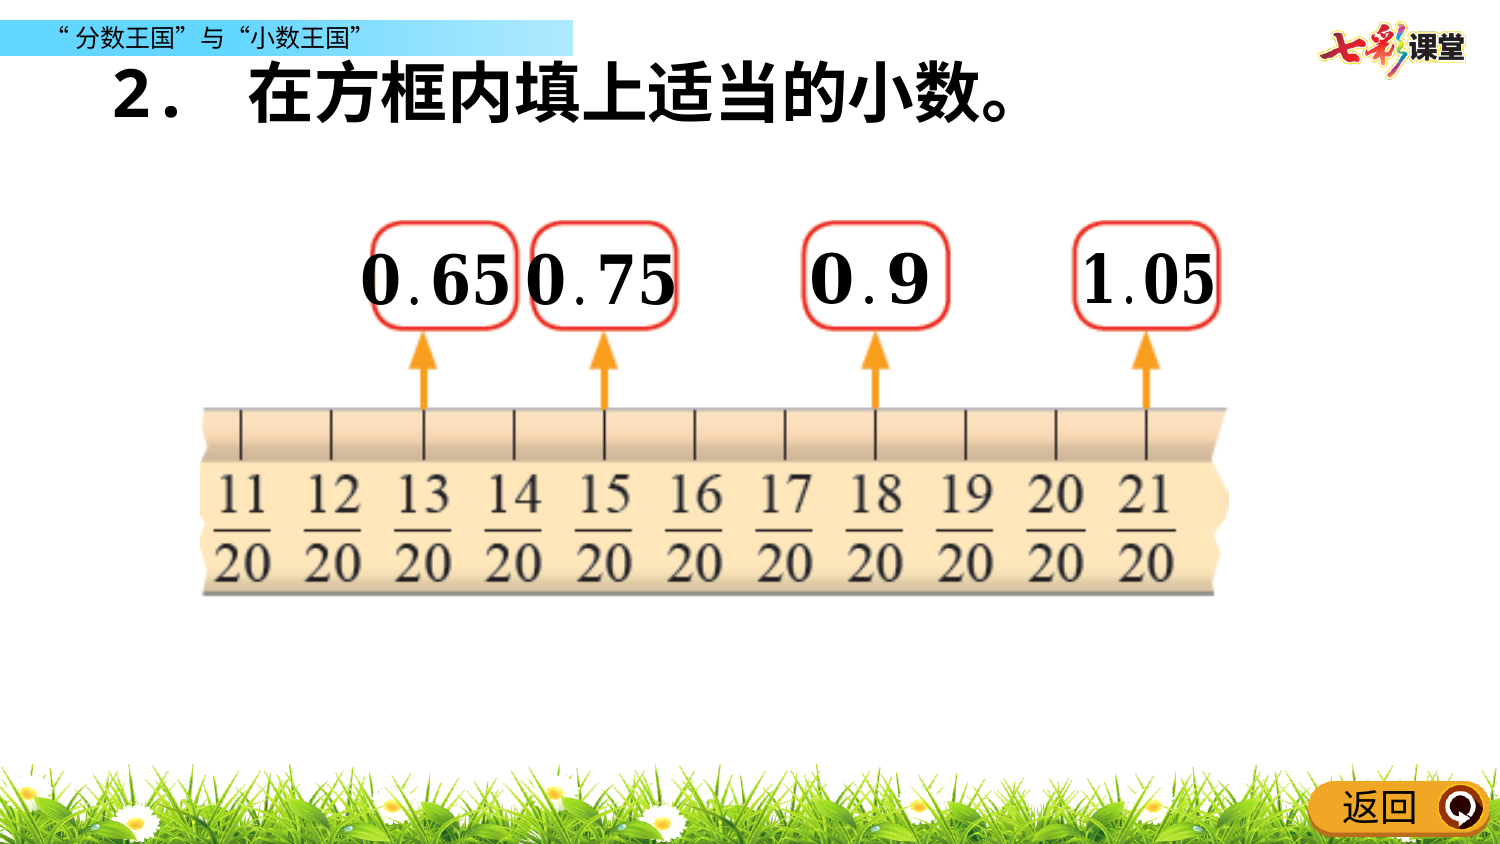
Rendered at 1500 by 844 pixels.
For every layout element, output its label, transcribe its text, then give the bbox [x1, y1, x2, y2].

picture [1316, 20, 1468, 80]
picture [0, 764, 1500, 844]
picture [200, 220, 1229, 611]
text_box 2. 在方框内填上适当的小数。 [53, 43, 1294, 139]
